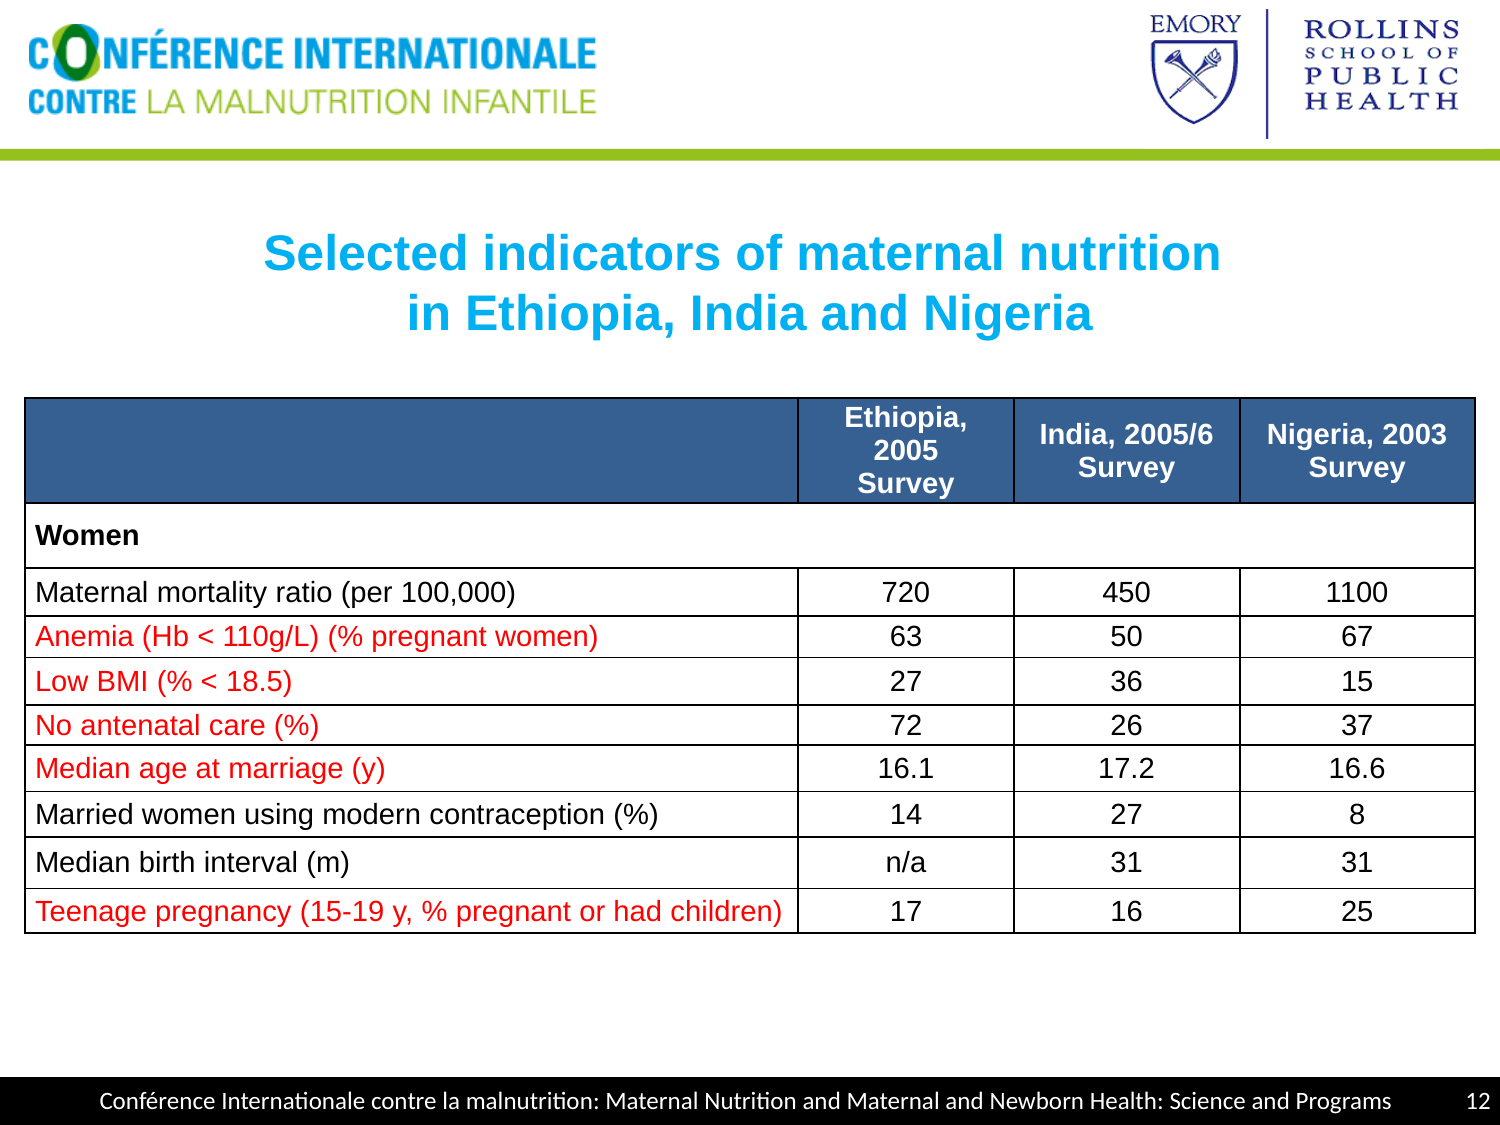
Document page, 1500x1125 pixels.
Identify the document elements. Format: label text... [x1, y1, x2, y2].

text_box [0, 147, 1500, 163]
table_cell 31 [1015, 838, 1239, 888]
table_cell Median age at marriage (y) [26, 746, 797, 791]
table_cell 37 [1241, 706, 1474, 744]
table_cell 63 [799, 617, 1013, 657]
table_cell 8 [1241, 792, 1474, 836]
table_cell 1100 [1241, 569, 1474, 615]
table_cell 72 [799, 706, 1013, 744]
table_cell Married women using modern contraception (%) [26, 792, 797, 836]
table_cell Maternal mortality ratio (per 100,000) [26, 569, 797, 615]
table_header India, 2005/6 Survey [1015, 399, 1239, 502]
table_cell 450 [1015, 569, 1239, 615]
table_cell 67 [1241, 617, 1474, 657]
table_header [26, 399, 797, 502]
table_cell 14 [799, 792, 1013, 836]
table_cell 17.2 [1015, 746, 1239, 791]
table_header Nigeria, 2003 Survey [1241, 399, 1474, 502]
table_cell Low BMI (% < 18.5) [26, 658, 797, 704]
table_cell 25 [1241, 889, 1474, 932]
table_cell 27 [799, 658, 1013, 704]
table_cell Anemia (Hb < 110g/L) (% pregnant women) [26, 617, 797, 657]
table_cell 27 [1015, 792, 1239, 836]
table_cell n/a [799, 838, 1013, 888]
table_cell Median birth interval (m) [26, 838, 797, 888]
table_cell 720 [799, 569, 1013, 615]
table_cell No antenatal care (%) [26, 706, 797, 744]
table_cell 15 [1241, 658, 1474, 704]
picture [29, 24, 597, 115]
picture [1144, 0, 1483, 150]
table_cell 26 [1015, 706, 1239, 744]
table_header Ethiopia, 2005 Survey [799, 399, 1013, 502]
table_cell 50 [1015, 617, 1239, 657]
text_box Selected indicators of maternal nutrition in Ethiopia, India and Nigeria [0, 213, 1500, 349]
footer Conférence Internationale contre la malnutrition: Maternal Nutrition and Maternal and Newborn Health: Science and Programs [0, 1069, 1500, 1125]
table_cell 31 [1241, 838, 1474, 888]
table_cell Teenage pregnancy (15-19 y, % pregnant or had children) [26, 889, 797, 932]
table_cell 16.1 [799, 746, 1013, 791]
table_cell 16.6 [1241, 746, 1474, 791]
table_cell 17 [799, 889, 1013, 932]
table_cell 16 [1015, 889, 1239, 932]
table_cell 36 [1015, 658, 1239, 704]
table_cell Women [26, 504, 1474, 567]
